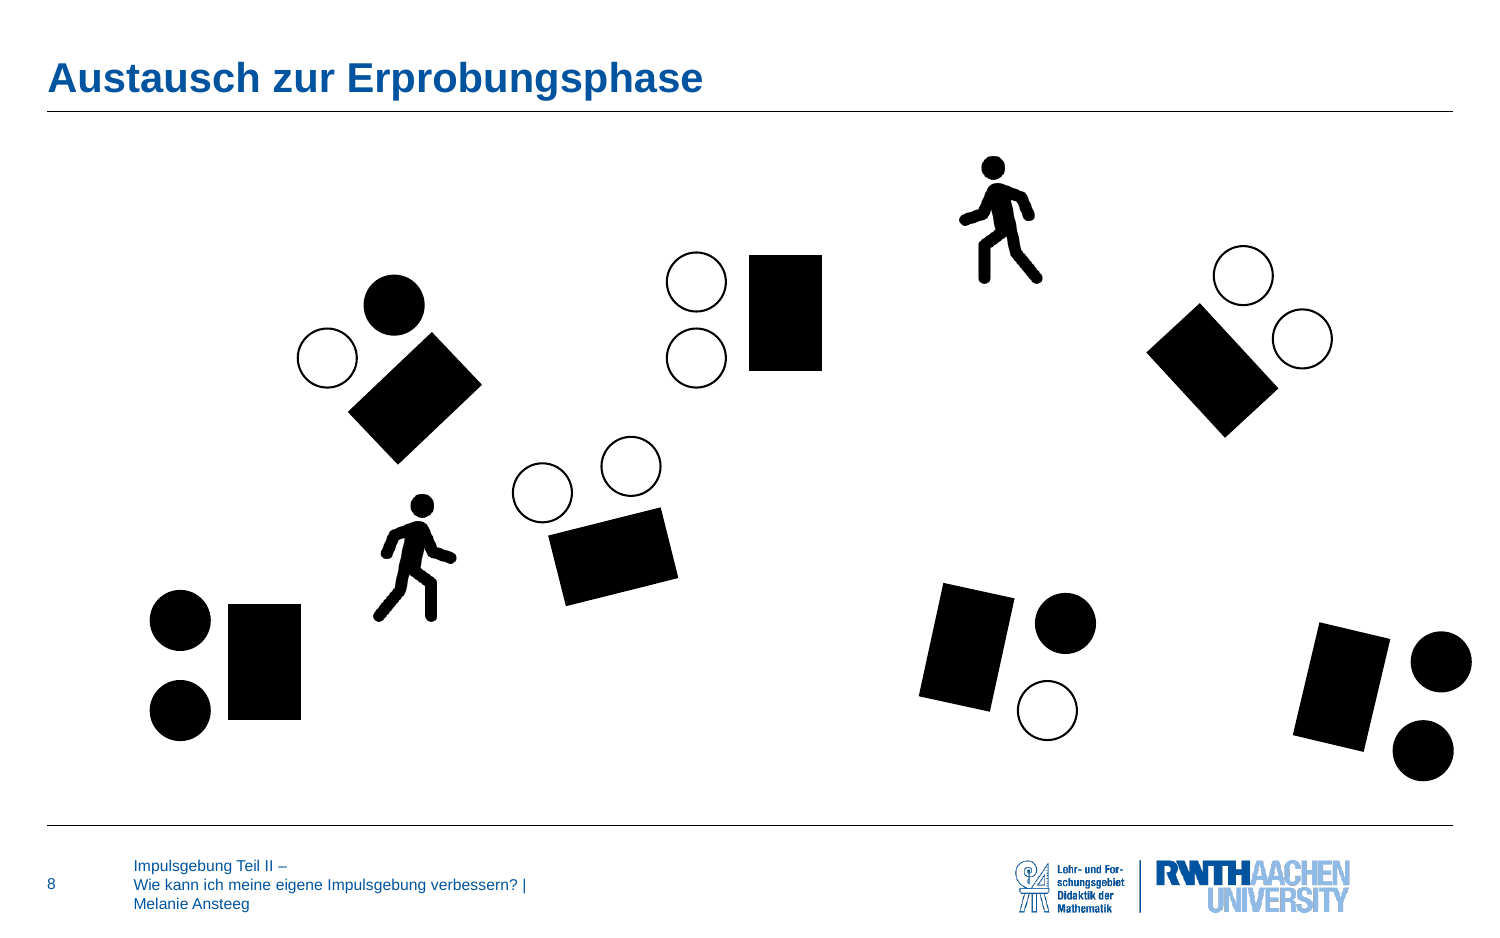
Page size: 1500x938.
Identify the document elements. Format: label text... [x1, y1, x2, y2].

text_box [511, 462, 573, 524]
text_box [665, 327, 727, 389]
picture [343, 486, 486, 629]
text_box [1271, 308, 1333, 370]
picture [929, 148, 1072, 291]
text_box [149, 589, 211, 651]
text_box [1016, 679, 1078, 742]
text_box [228, 604, 301, 720]
text_box [665, 251, 727, 313]
text_box [918, 582, 1015, 712]
text_box [1146, 303, 1279, 438]
text_box [363, 274, 425, 336]
text_box [149, 679, 211, 742]
text_box [347, 332, 482, 465]
text_box [1292, 622, 1391, 752]
text_box [1212, 245, 1274, 307]
text_box [600, 435, 662, 497]
text_box [296, 327, 358, 389]
text_box [749, 255, 822, 371]
text_box [1392, 720, 1454, 782]
text_box [548, 507, 679, 607]
picture [999, 834, 1365, 938]
text_box [1410, 631, 1472, 693]
text_box [1034, 592, 1097, 655]
title Austausch zur Erprobungsphase [47, 27, 1453, 102]
